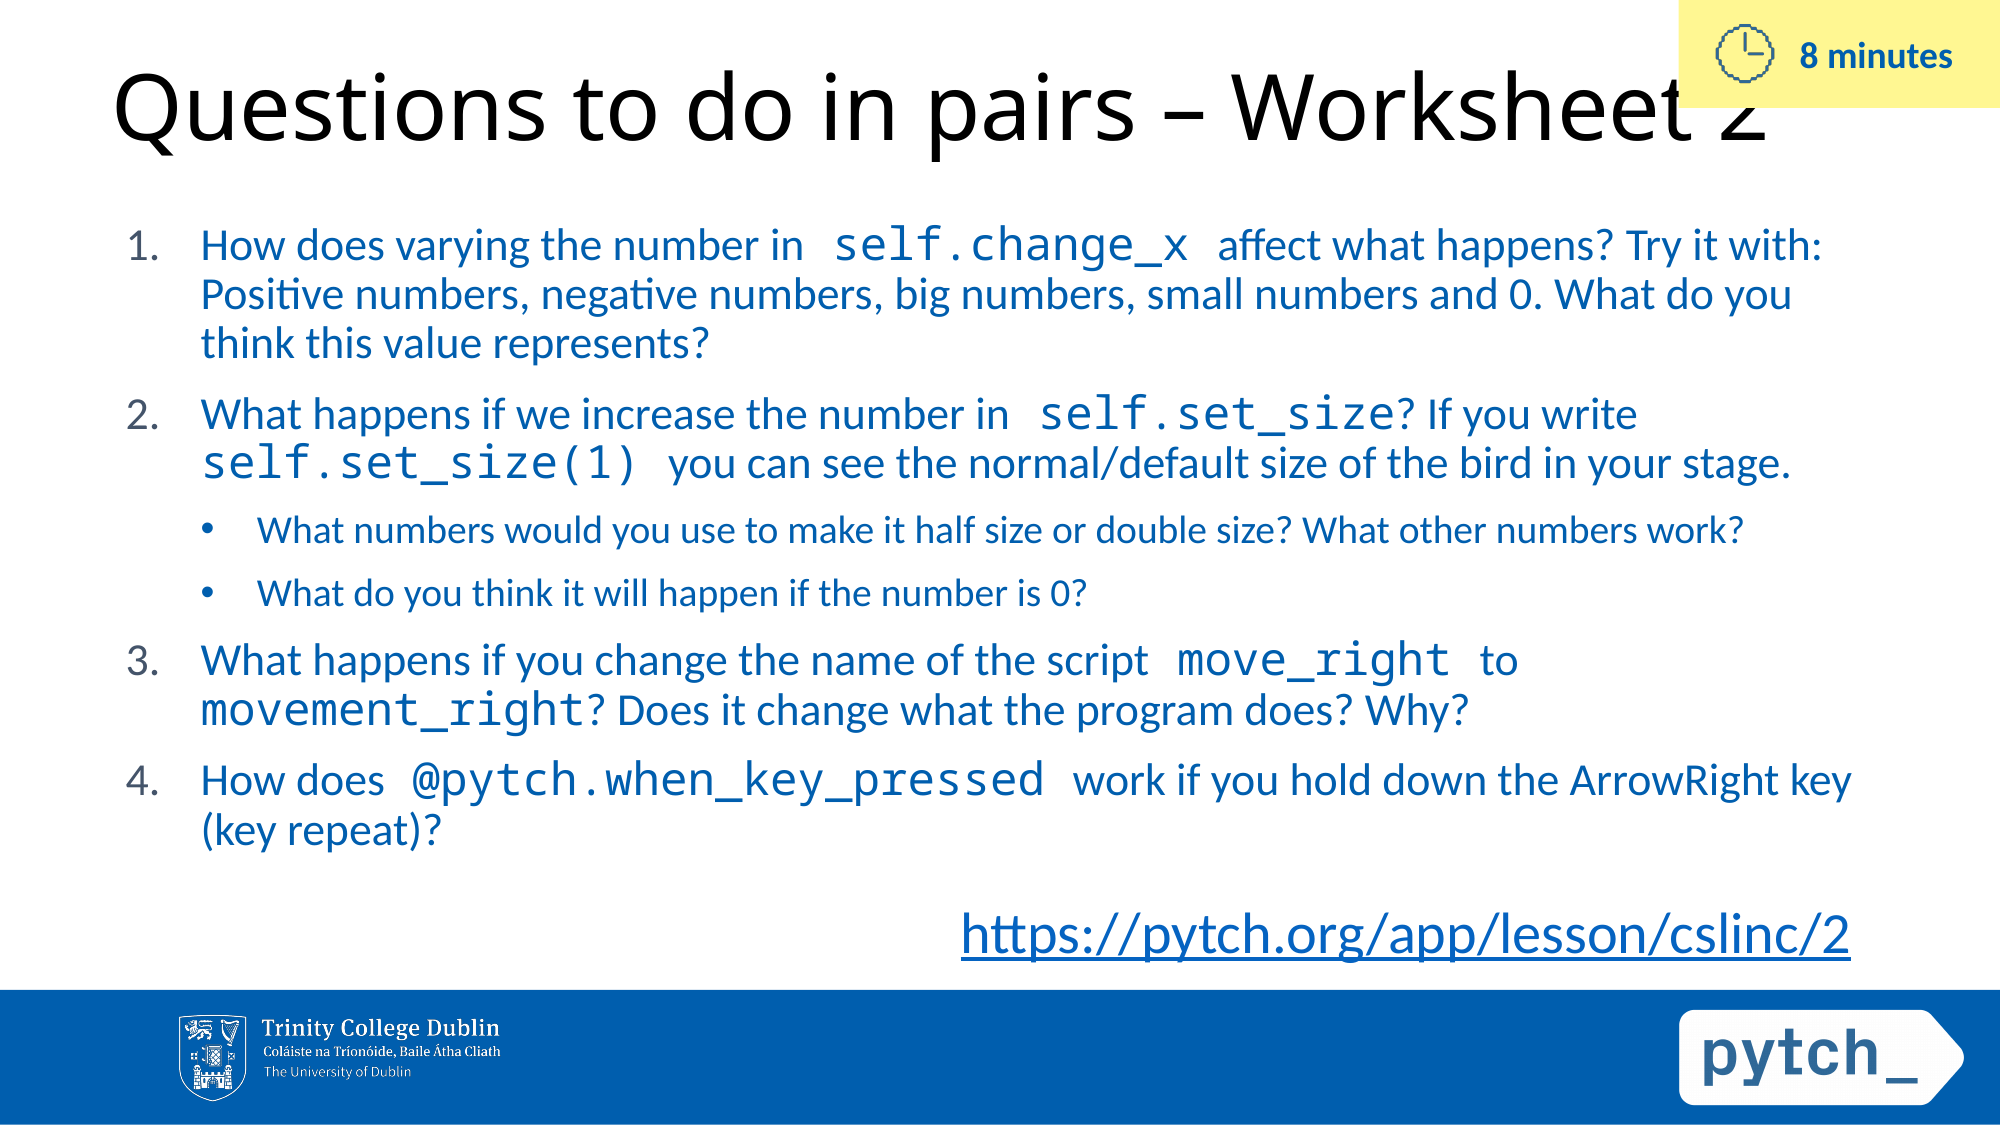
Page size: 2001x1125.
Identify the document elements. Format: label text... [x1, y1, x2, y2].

picture [1590, 894, 2001, 1125]
title Questions to do in pairs – Worksheet 2 [96, 1, 1856, 219]
picture [178, 1014, 502, 1102]
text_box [1678, 0, 2000, 108]
text_box https://pytch.org/app/lesson/cslinc/2 [945, 887, 2000, 973]
list How does varying the number in self.change_x affect what happens? Try it with: Positive numbers, negative numbers, big numbers, small numbers and 0. What do you think this value represents? What happens if we increase the number in self.set_size? If you write self.set_size(1) you can see the normal/default size of the bird in your stage. What numbers would you use to make it half size or double size? What other numbers work? What do you think it will happen if the number is 0? What happens if you change the name of the script move_right to movement_right? Does it change what the program does? Why? How does @pytch.when_key_pressed work if you hold down the ArrowRight key (key repeat)? [110, 213, 1904, 951]
